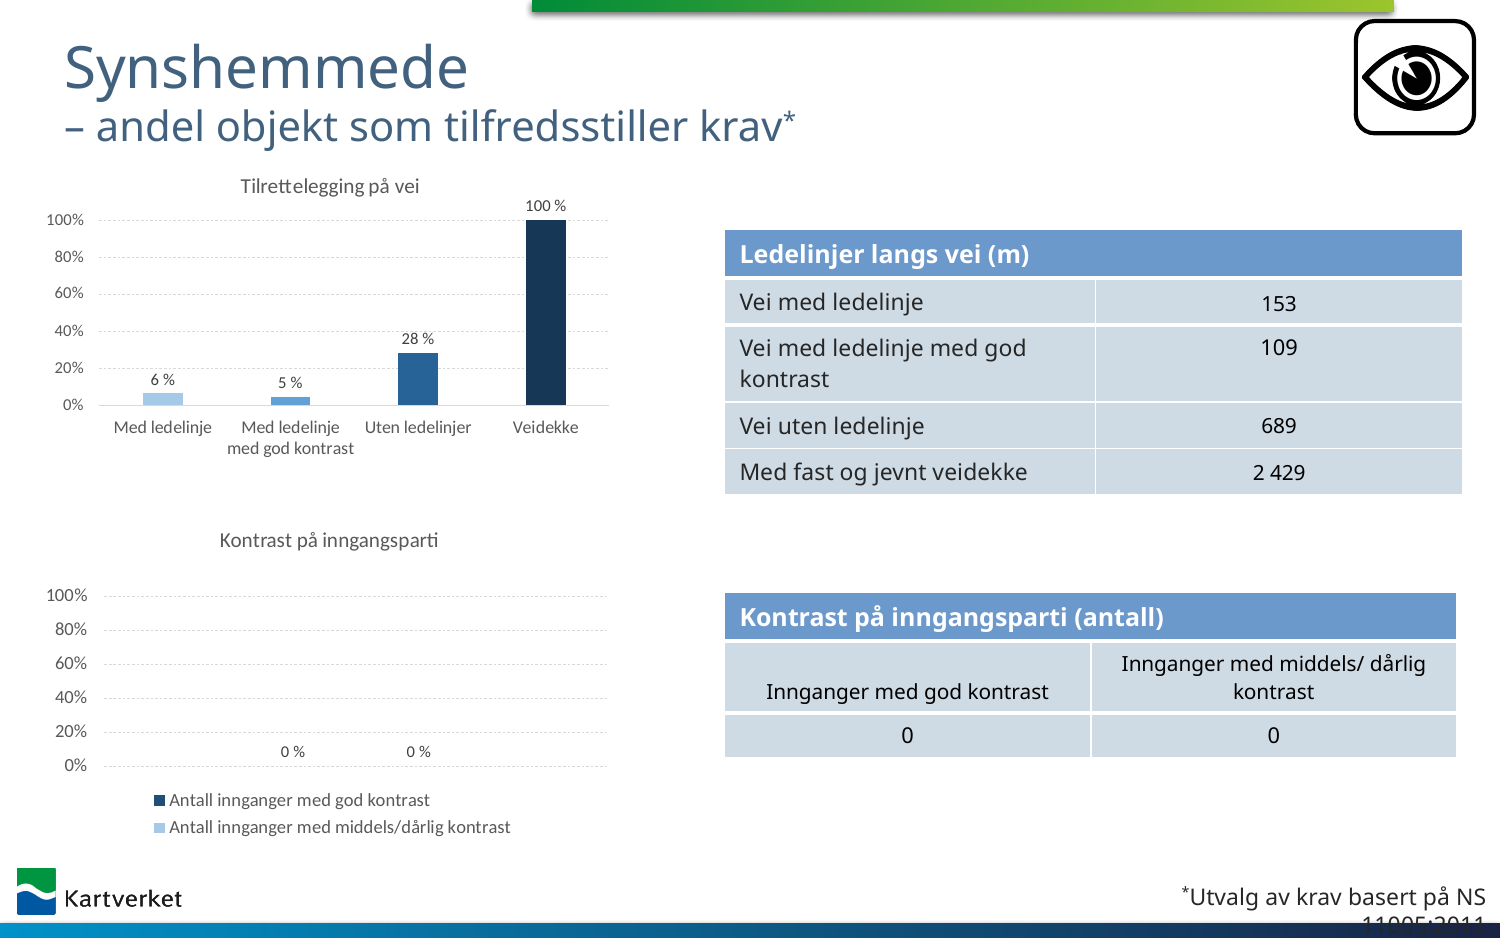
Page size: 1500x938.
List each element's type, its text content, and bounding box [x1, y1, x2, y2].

table_cell Vei uten ledelinje [725, 403, 1095, 448]
table_cell Innganger med god kontrast [725, 643, 1090, 711]
table_cell Vei med ledelinje med god kontrast [725, 327, 1095, 401]
table_cell 2 429 [1096, 449, 1462, 494]
table_header Kontrast på inngangsparti (antall) [725, 593, 1456, 639]
table_cell 153 [1096, 280, 1462, 323]
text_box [1355, 20, 1475, 134]
text_box Synshemmede – andel objekt som tilfredsstiller krav* [49, 24, 1431, 158]
table_cell 109 [1096, 327, 1462, 401]
text_box *Utvalg av krav basert på NS 11005:2011 [1068, 873, 1500, 938]
table_cell Innganger med middels/ dårlig kontrast [1092, 643, 1456, 711]
table_cell 0 [1092, 715, 1456, 757]
table_cell Vei med ledelinje [725, 280, 1095, 323]
picture [41, 166, 619, 492]
table_cell 689 [1096, 403, 1462, 448]
table_cell 0 [725, 715, 1090, 757]
table_header Ledelinjer langs vei (m) [725, 230, 1462, 276]
picture [41, 520, 618, 846]
table_cell Med fast og jevnt veidekke [725, 449, 1095, 494]
